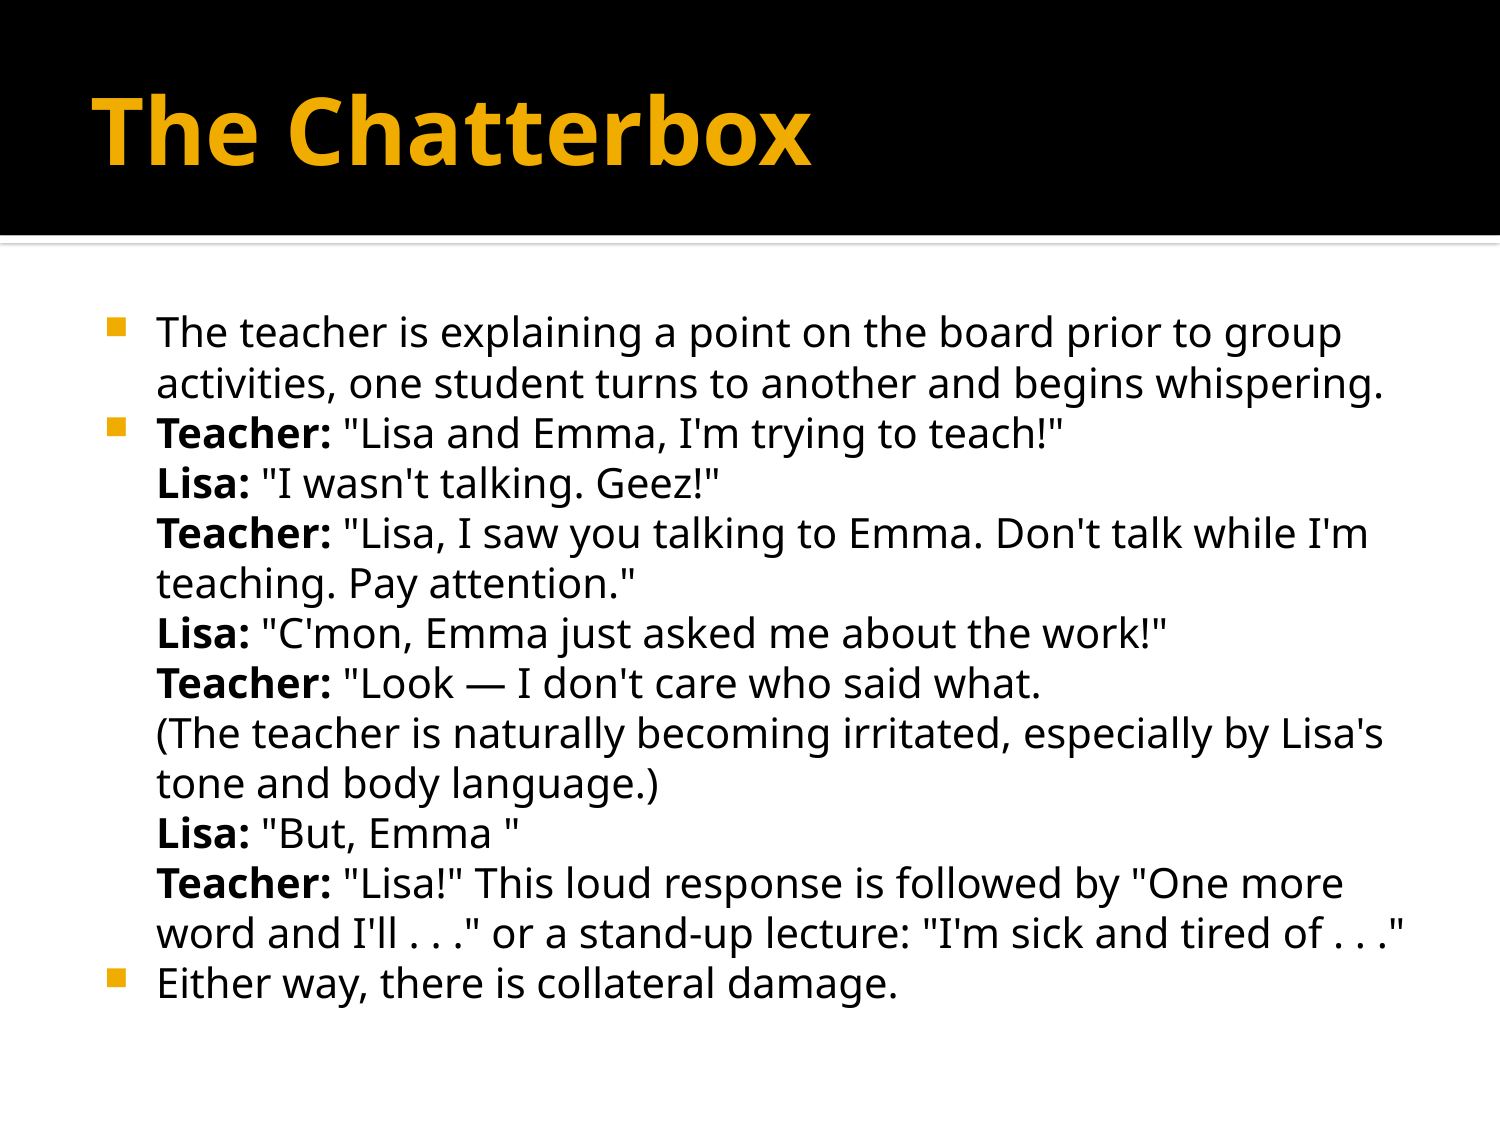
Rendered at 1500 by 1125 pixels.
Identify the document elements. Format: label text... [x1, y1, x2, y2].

list The teacher is explaining a point on the board prior to group activities, one student turns to another and begins whispering. Teacher: "Lisa and Emma, I'm trying to teach!" Lisa: "I wasn't talking. Geez!" Teacher: "Lisa, I saw you talking to Emma. Don't talk while I'm teaching. Pay attention." Lisa: "C'mon, Emma just asked me about the work!" Teacher: "Look — I don't care who said what. (The teacher is naturally becoming irritated, especially by Lisa's tone and body language.) Lisa: "But, Emma " Teacher: "Lisa!" This loud response is followed by "One more word and I'll . . ." or a stand-up lecture: "I'm sick and tired of . . ." Either way, there is collateral damage. [75, 291, 1425, 1050]
title The Chatterbox [75, 25, 1425, 231]
